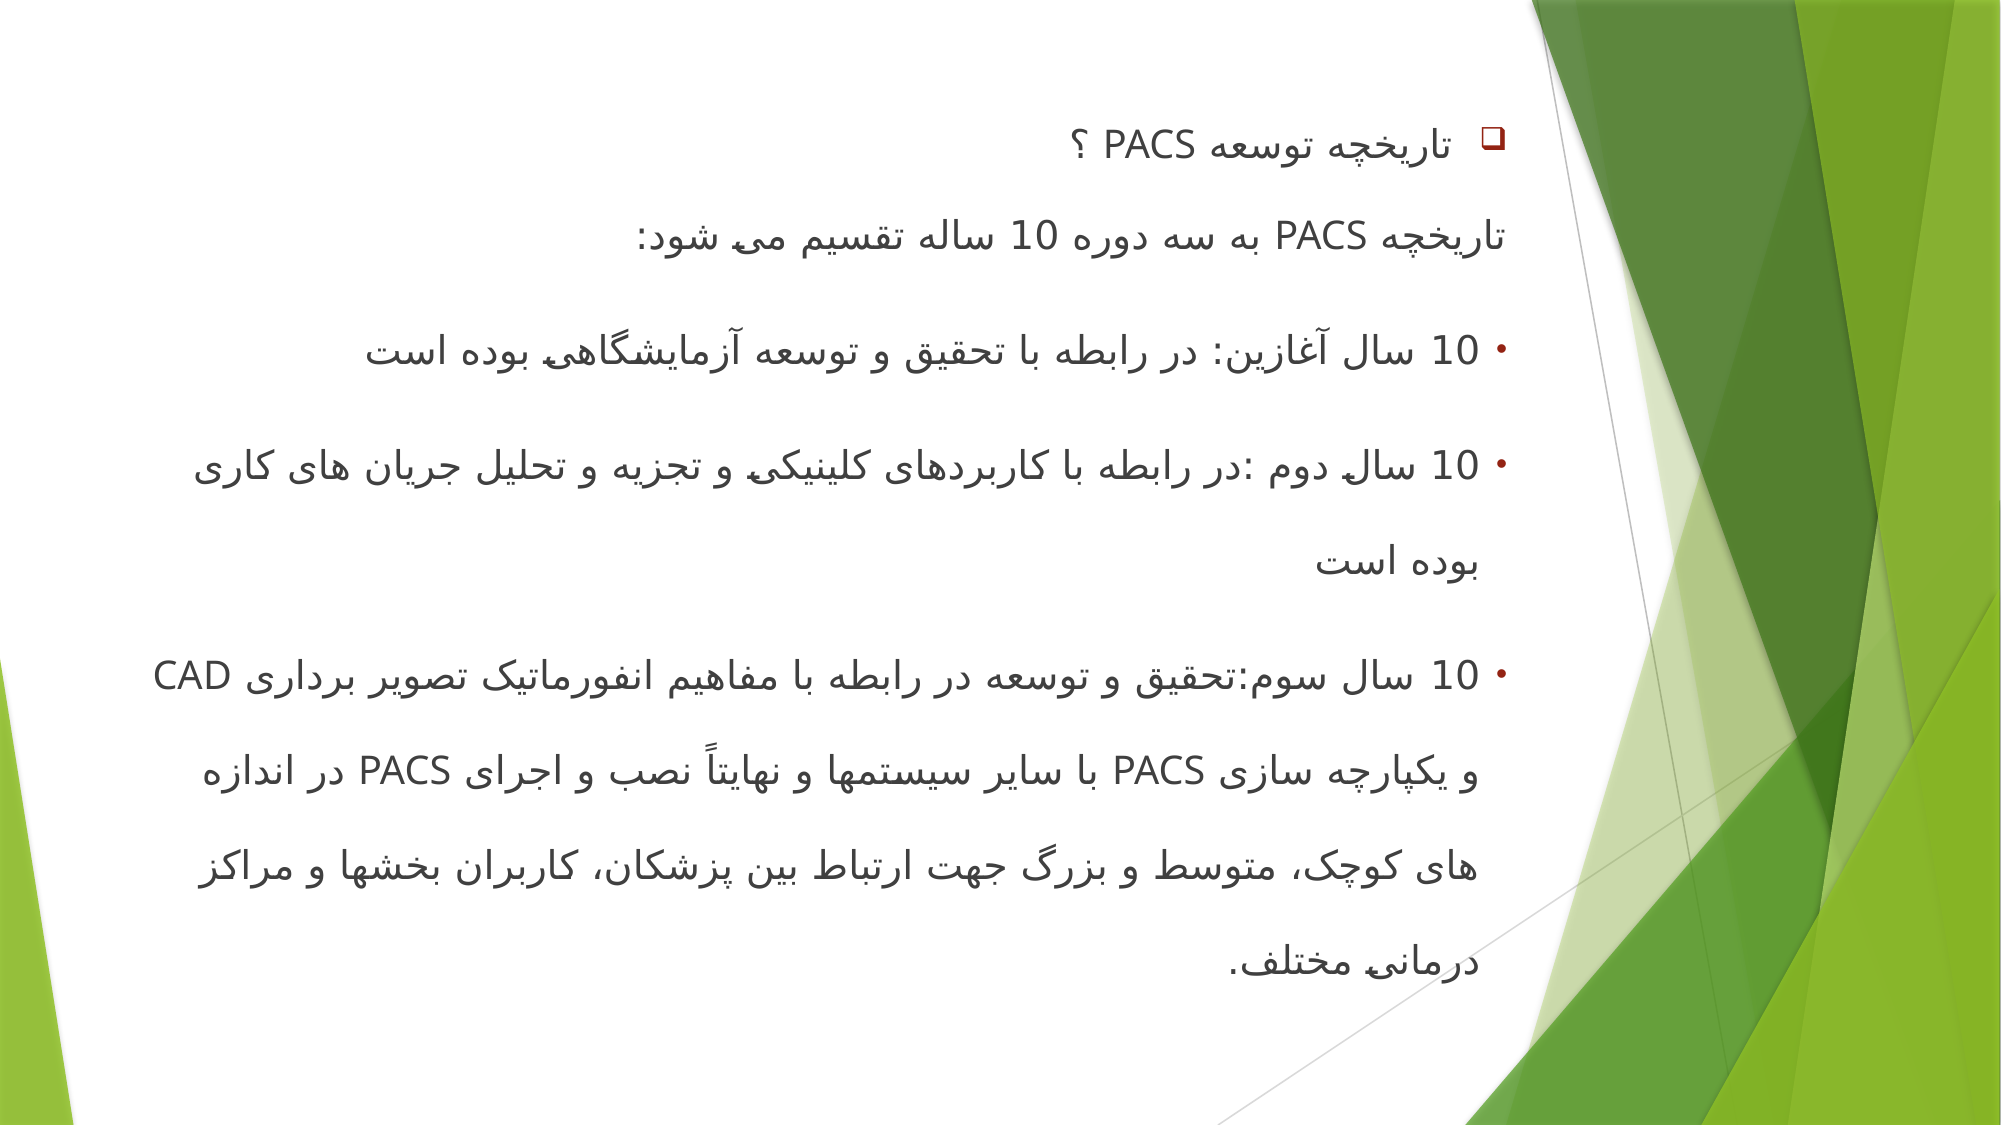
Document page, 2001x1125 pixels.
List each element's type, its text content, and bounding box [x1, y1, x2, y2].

list تاریخچه توسعه PACS ؟ تاریخچه PACS به سه دوره 10 ساله تقسیم می شود: 10 سال آغازین: در رابطه با تحقیق و توسعه آزمایشگاهی بوده است 10 سال دوم :در رابطه با کاربردهای کلینیکی و تجزیه و تحلیل جریان های کاری بوده است 10 سال سوم:تحقیق و توسعه در رابطه با مفاهیم انفورماتیک تصویر برداری CAD و یکپارچه سازی PACS با سایر سیستمها و نهایتاً نصب و اجرای PACS در اندازه های کوچک، متوسط و بزرگ جهت ارتباط بین پزشکان، کاربران بخش­ها و مراکز درمانی مختلف. [111, 87, 1522, 992]
